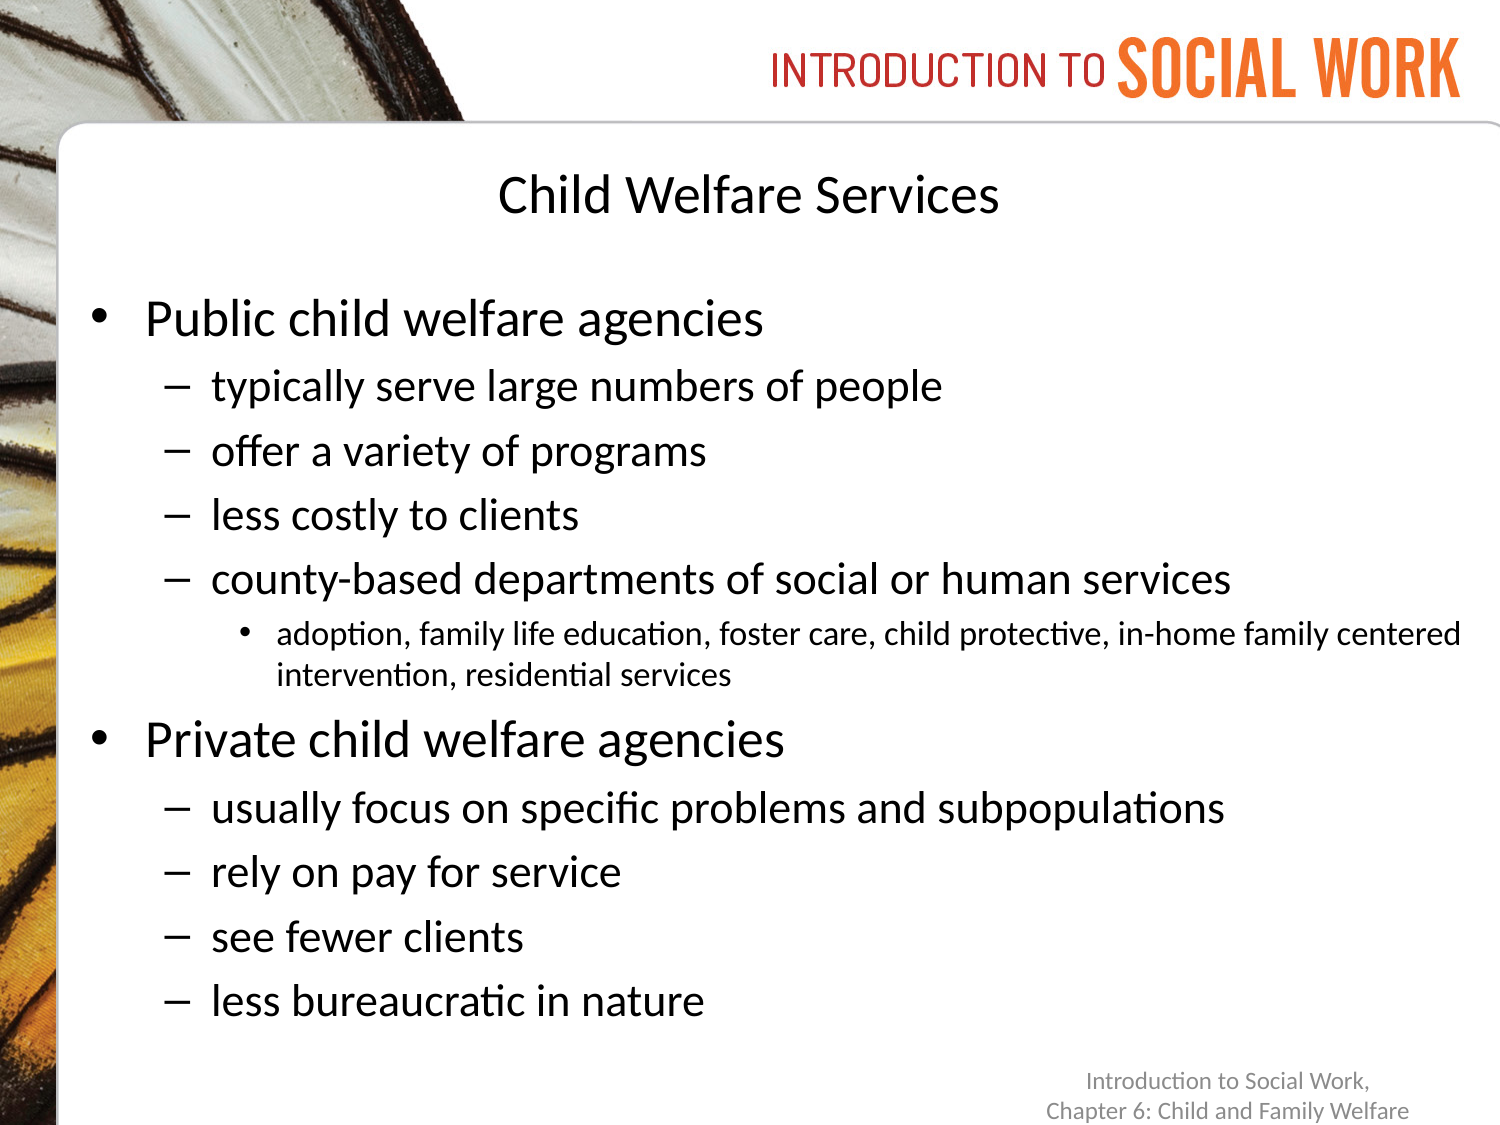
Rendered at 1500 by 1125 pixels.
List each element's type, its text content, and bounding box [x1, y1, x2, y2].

footer Introduction to Social Work, Chapter 6: Child and Family Welfare [987, 1065, 1475, 1125]
picture [0, 0, 1500, 1125]
title Child Welfare Services [75, 149, 1425, 233]
list Public child welfare agencies typically serve large numbers of people offer a variety of programs less costly to clients county-based departments of social or human services adoption, family life education, foster care, child protective, in-home family centered intervention, residential services Private child welfare agencies usually focus on specific problems and subpopulations rely on pay for service see fewer clients less bureaucratic in nature [75, 275, 1500, 1038]
